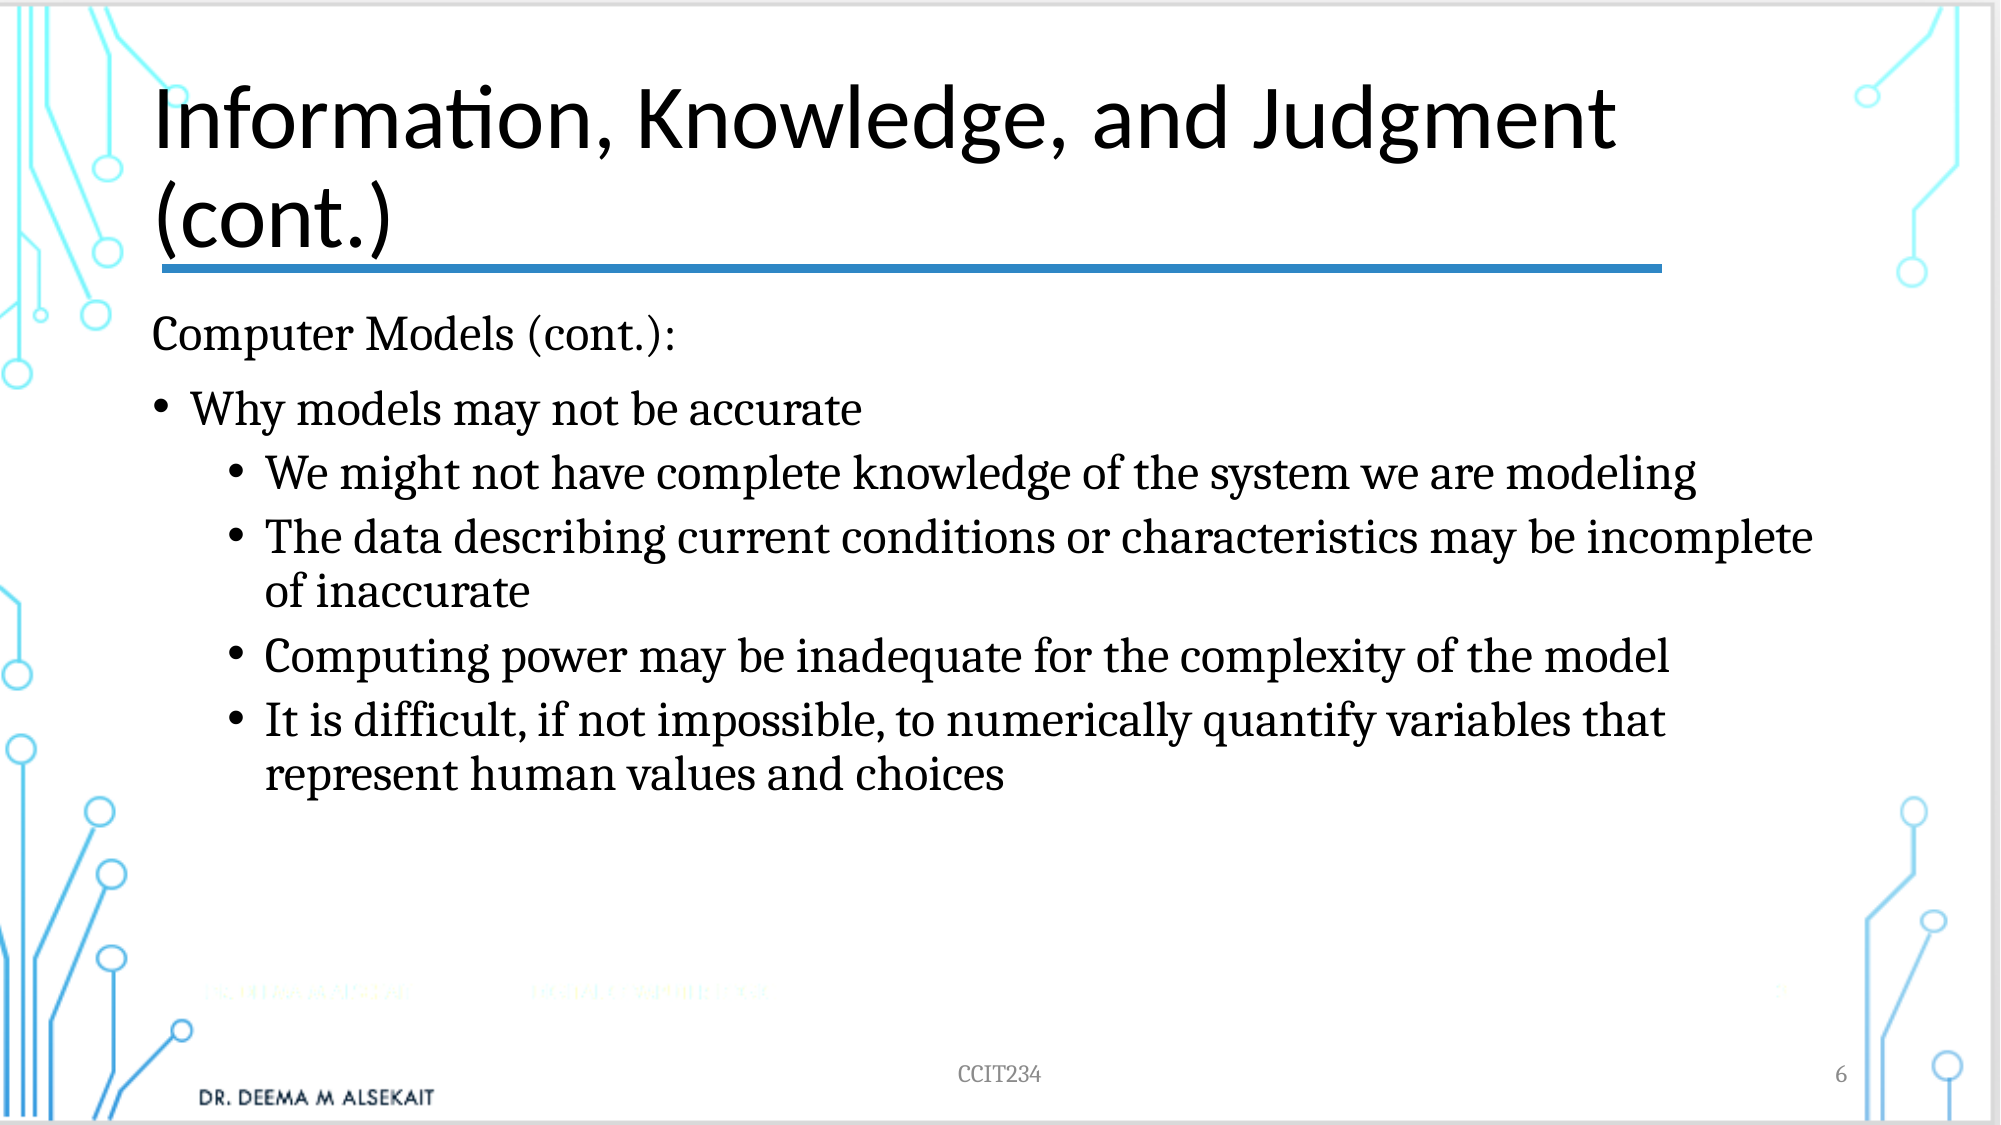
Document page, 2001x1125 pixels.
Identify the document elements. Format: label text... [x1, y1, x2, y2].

title Information, Knowledge, and Judgment (cont.) [137, 59, 1863, 278]
picture [0, 0, 2001, 1125]
slide_number 6 [1412, 1042, 1863, 1103]
footer CCIT234 [662, 1042, 1338, 1103]
list Computer Models (cont.): Why models may not be accurate We might not have complete knowledge of the system we are modeling The data describing current conditions or characteristics may be incomplete of inaccurate Computing power may be inadequate for the complexity of the model It is difficult, if not impossible, to numerically quantify variables that represent human values and choices [137, 299, 1863, 1014]
